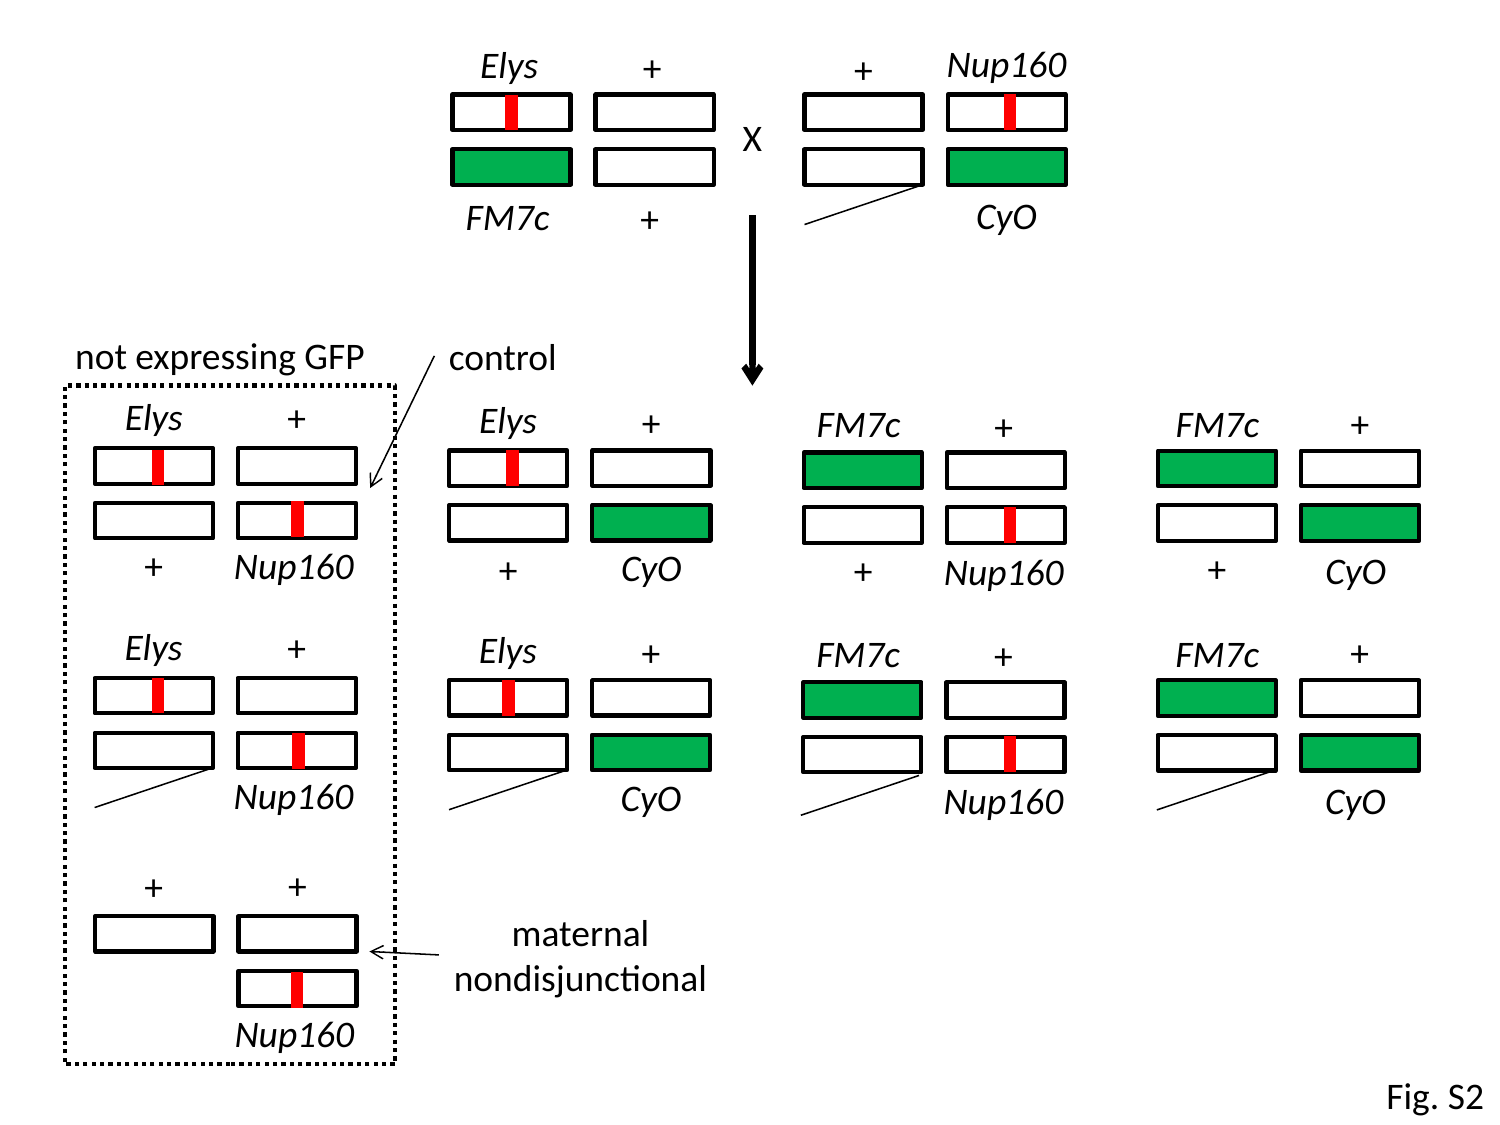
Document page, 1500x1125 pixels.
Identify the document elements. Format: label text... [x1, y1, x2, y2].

text_box not expressing GFP [60, 324, 89, 385]
text_box Fig. S2 [1371, 1064, 1500, 1125]
text_box [63, 385, 90, 1066]
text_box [369, 951, 440, 956]
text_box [370, 356, 435, 489]
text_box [94, 32, 1420, 1064]
